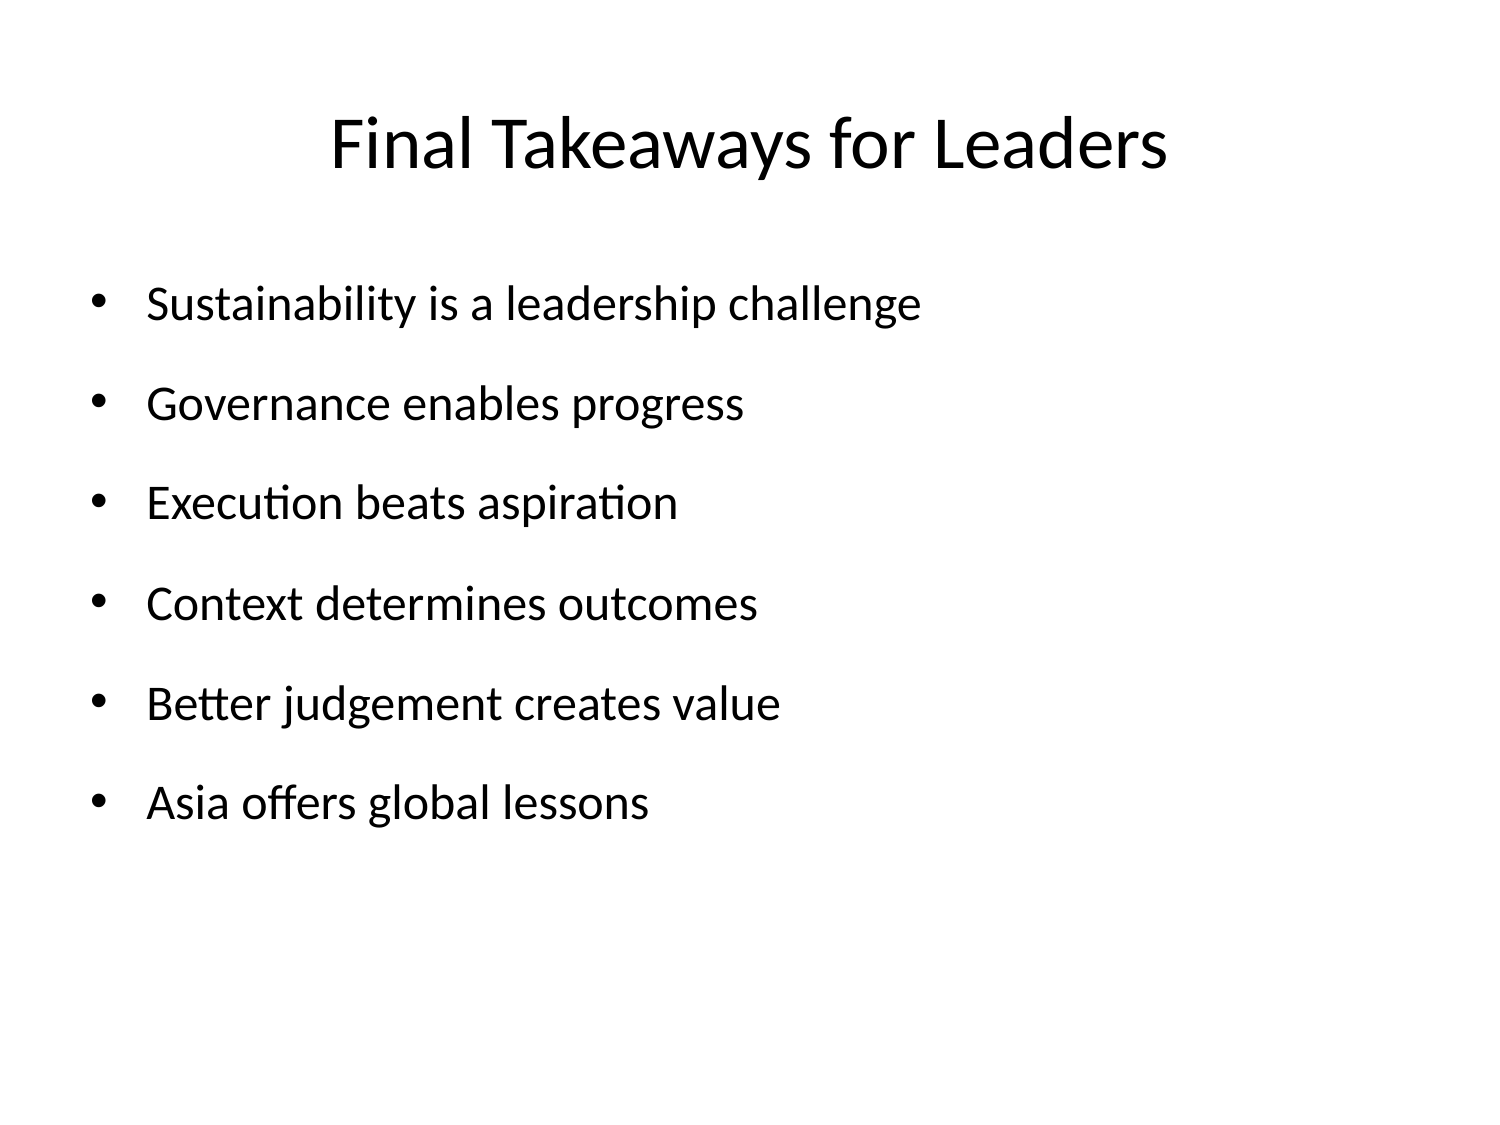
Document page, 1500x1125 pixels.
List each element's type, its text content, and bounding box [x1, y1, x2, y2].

title Final Takeaways for Leaders [75, 45, 1425, 232]
list Sustainability is a leadership challenge Governance enables progress Execution beats aspiration Context determines outcomes Better judgement creates value Asia offers global lessons [75, 232, 1425, 975]
